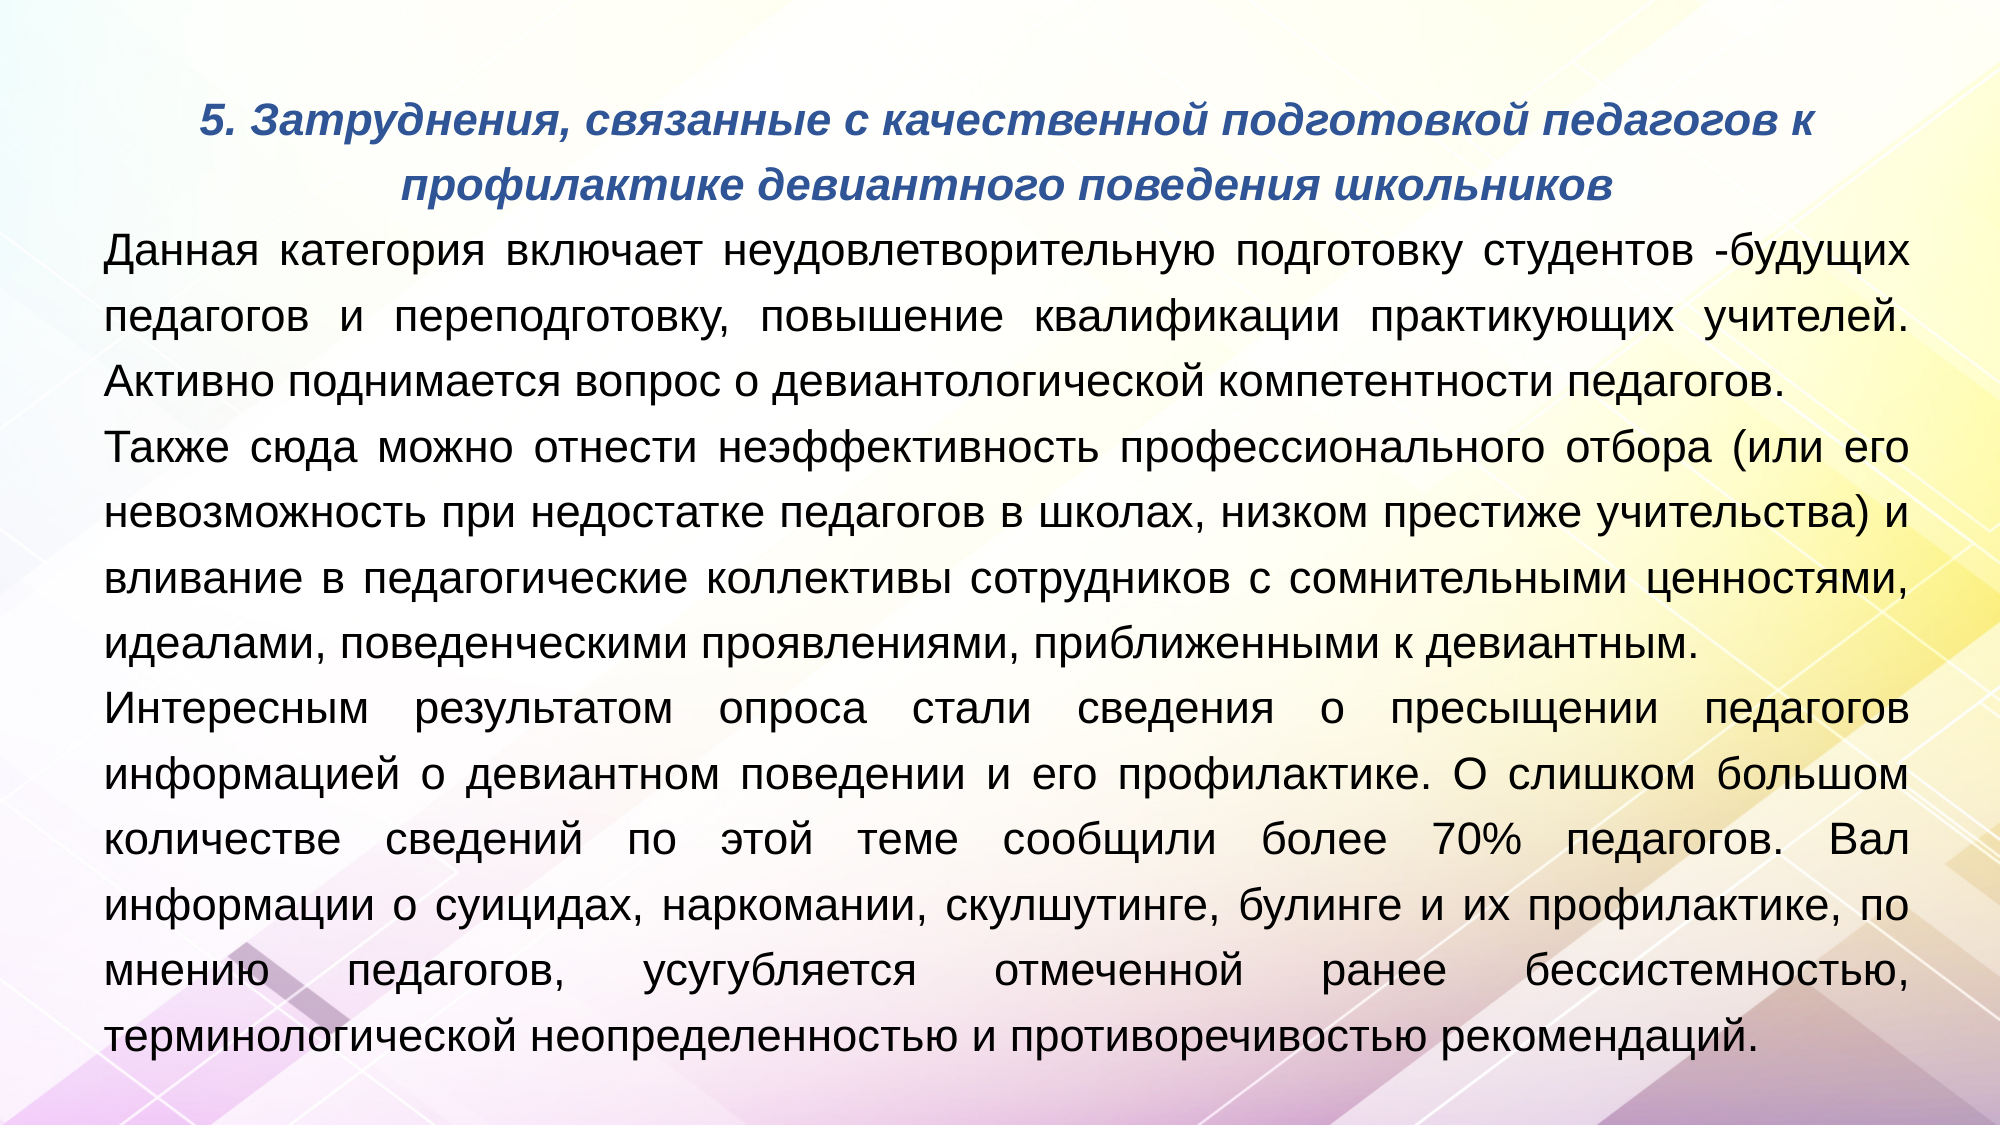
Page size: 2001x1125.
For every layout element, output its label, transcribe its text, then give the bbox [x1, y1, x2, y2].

picture [0, 0, 2000, 1125]
list 5. Затруднения, связанные с качественной подготовкой педагогов к профилактике девиантного поведения школьников Данная категория включает неудовлетворительную подготовку студентов -будущих педагогов и переподготовку, повышение квалификации практикующих учителей. Активно поднимается вопрос о девиантологической компетентности педагогов. Также сюда можно отнести неэффективность профессионального отбора (или его невозможность при недостатке педагогов в школах, низком престиже учительства) и вливание в педагогические коллективы сотрудников с сомнительными ценностями, идеалами, поведенческими проявлениями, приближенными к девиантным. Интересным результатом опроса стали сведения о пресыщении педагогов информацией о девиантном поведении и его профилактике. О слишком большом количестве сведений по этой теме сообщили более 70% педагогов. Вал информации о суицидах, наркомании, скулшутинге, булинге и их профилактике, по мнению педагогов, усугубляется отмеченной ранее бессистемностью, терминологической неопределенностью и противоречивостью рекомендаций. [51, 71, 1927, 1092]
